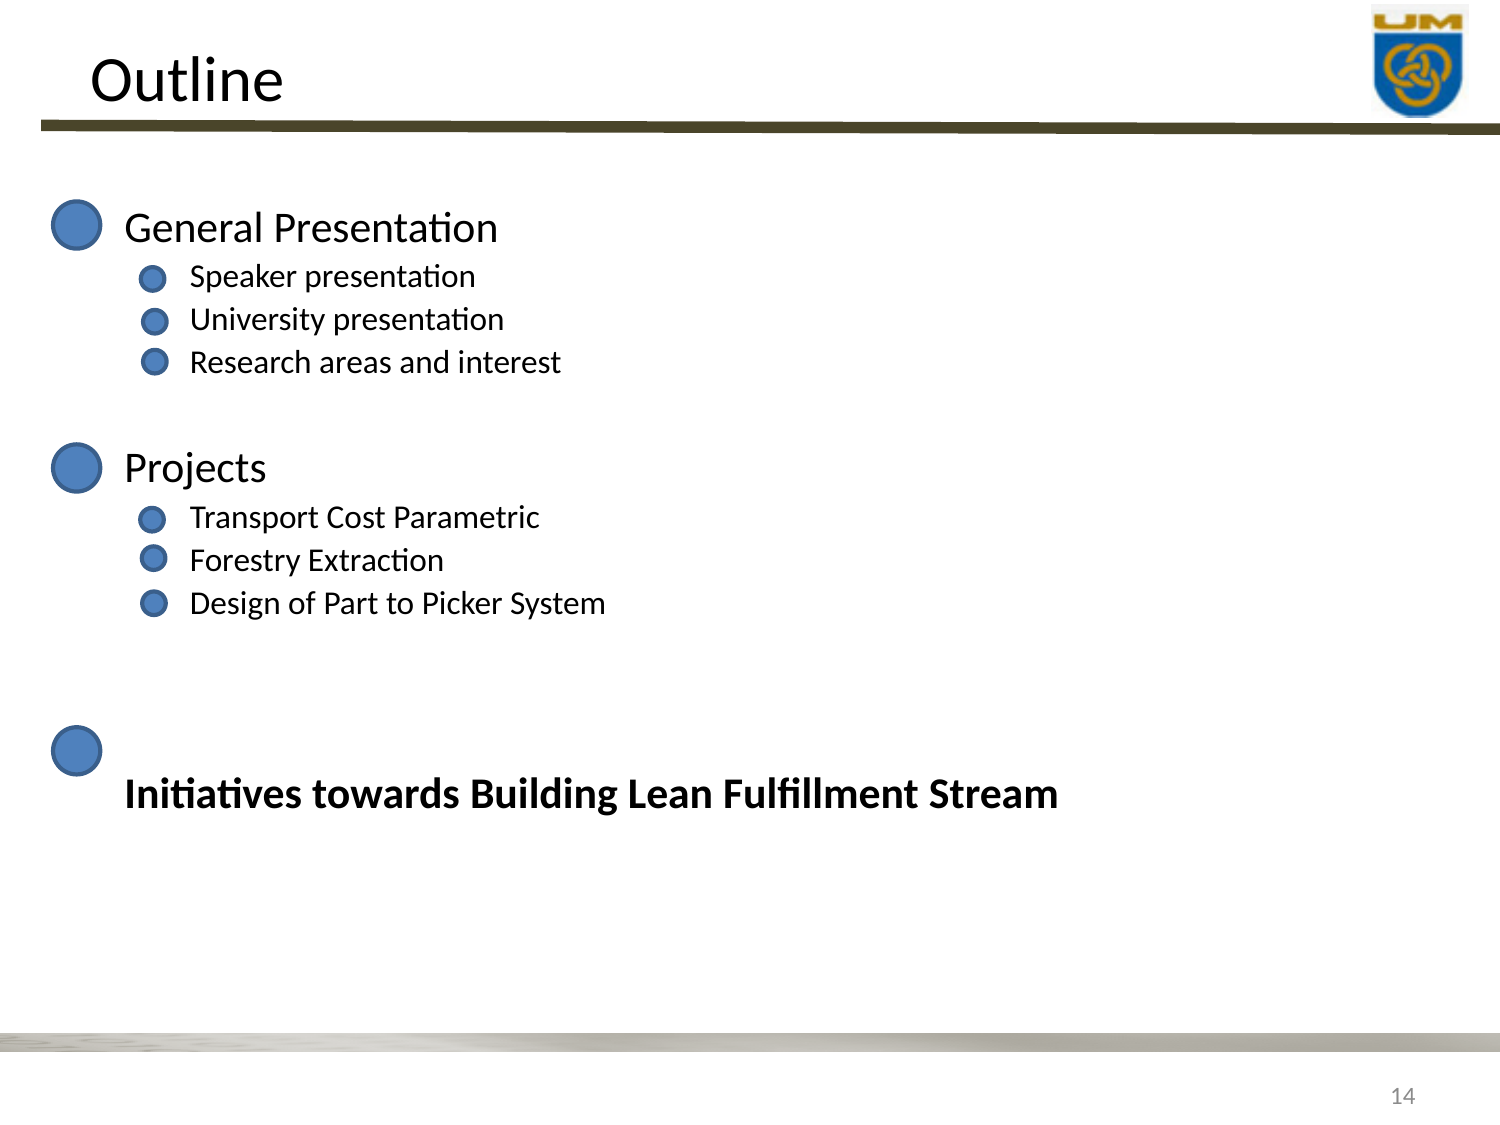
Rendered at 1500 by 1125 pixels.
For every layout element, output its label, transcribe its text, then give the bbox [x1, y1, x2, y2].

text_box [138, 505, 166, 534]
list General Presentation Speaker presentation University presentation Research areas and interest Projects Transport Cost Parametric Forestry Extraction Design of Part to Picker System Initiatives towards Building Lean Fulfillment Stream [53, 191, 1343, 1012]
title Outline [53, 11, 1366, 123]
text_box [140, 347, 169, 376]
text_box [140, 307, 169, 336]
text_box [139, 544, 168, 573]
picture [1370, 4, 1470, 118]
text_box [50, 442, 103, 494]
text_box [41, 125, 1500, 130]
text_box [138, 265, 167, 293]
text_box [50, 725, 103, 777]
text_box [140, 589, 168, 618]
picture [0, 1033, 1500, 1052]
slide_number 14 [1080, 1065, 1431, 1125]
text_box [50, 199, 103, 251]
